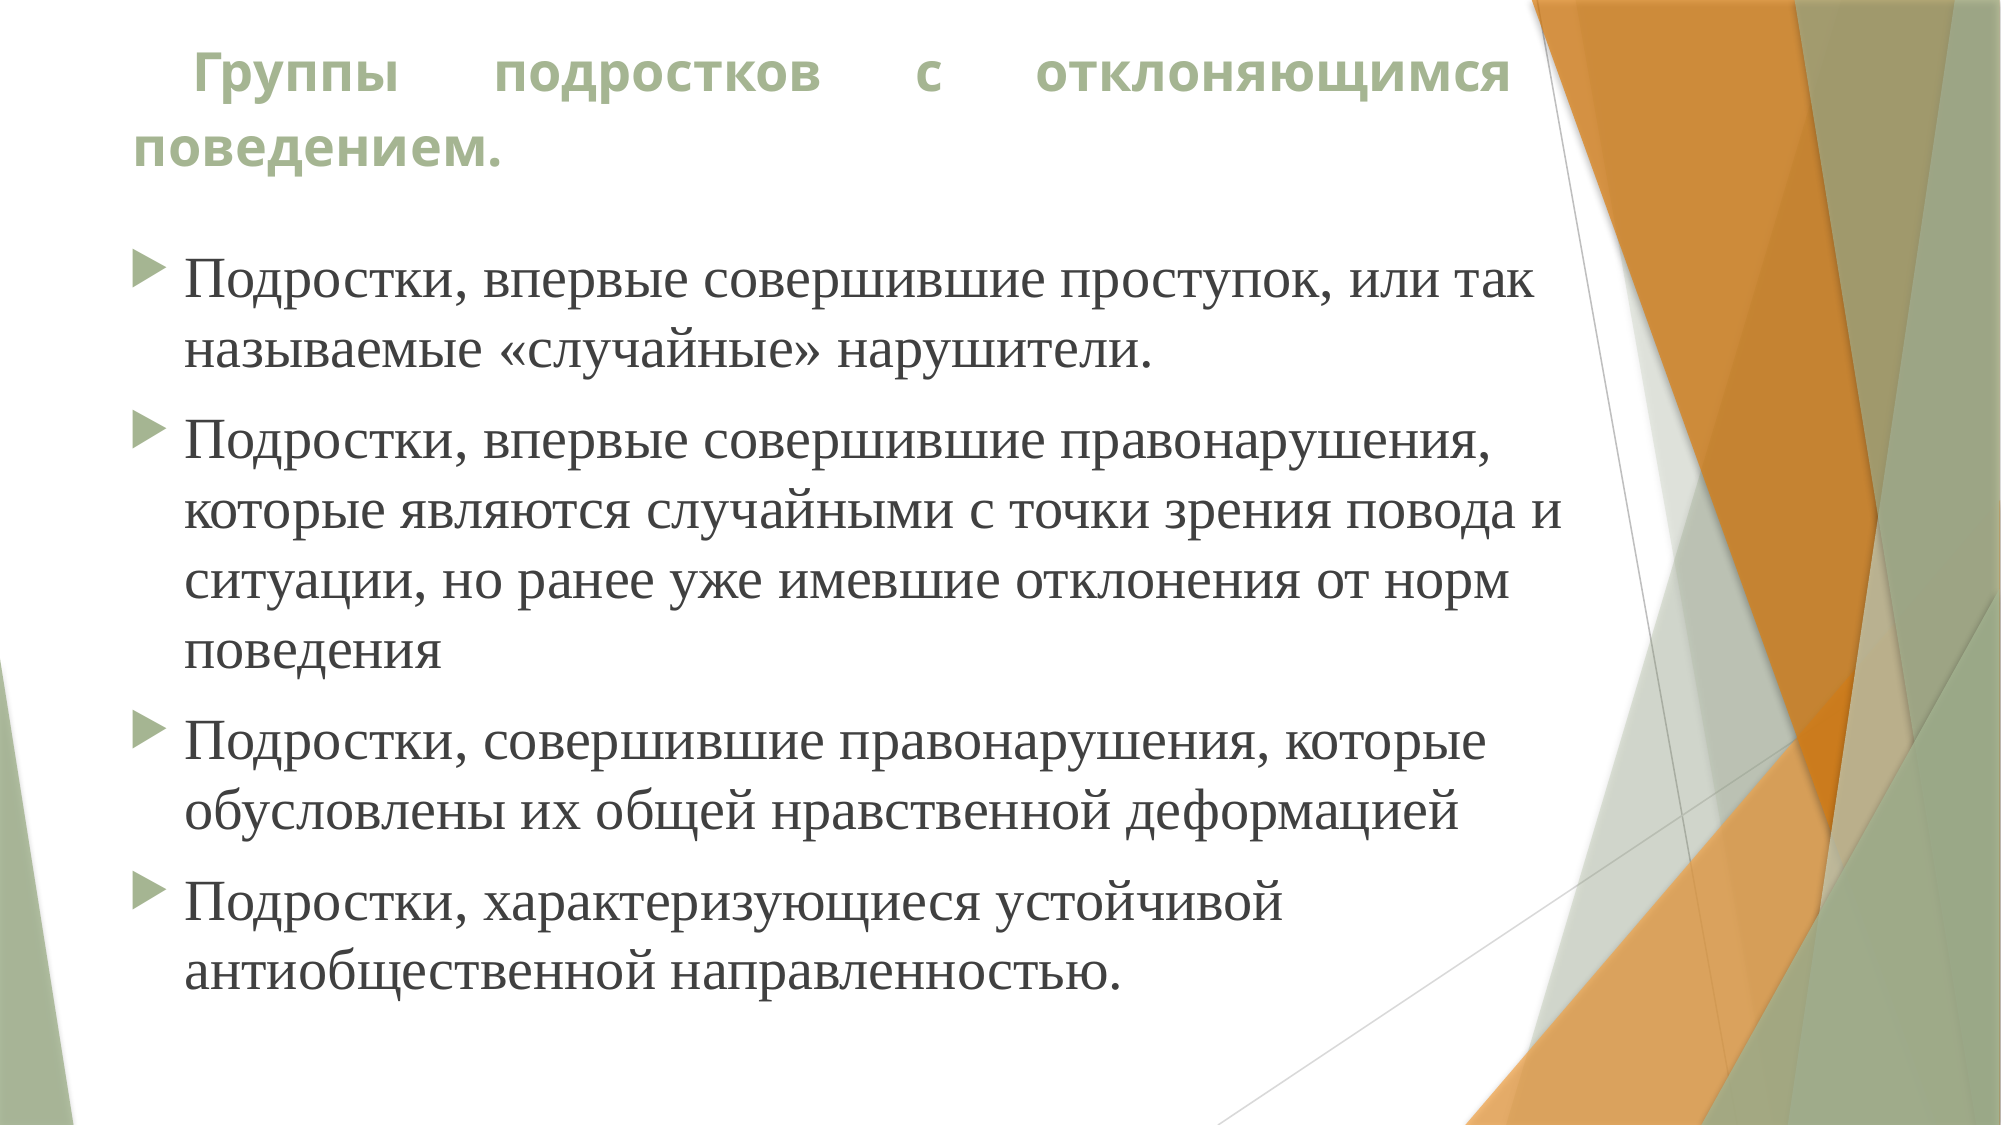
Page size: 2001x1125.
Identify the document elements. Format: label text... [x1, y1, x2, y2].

list Подростки, впервые совершившие проступок, или так называемые «случайные» нарушители. Подростки, впервые совершившие правонарушения, которые являются случайными с точки зрения повода и ситуации, но ранее уже имевшие отклонения от норм поведения Подростки, совершившие правонарушения, которые обусловлены их общей нравственной деформацией Подростки, характеризующиеся устойчивой антиобщественной направленностью. [113, 231, 1700, 1125]
title Группы подростков с отклоняющимся поведением. [117, 20, 1529, 231]
